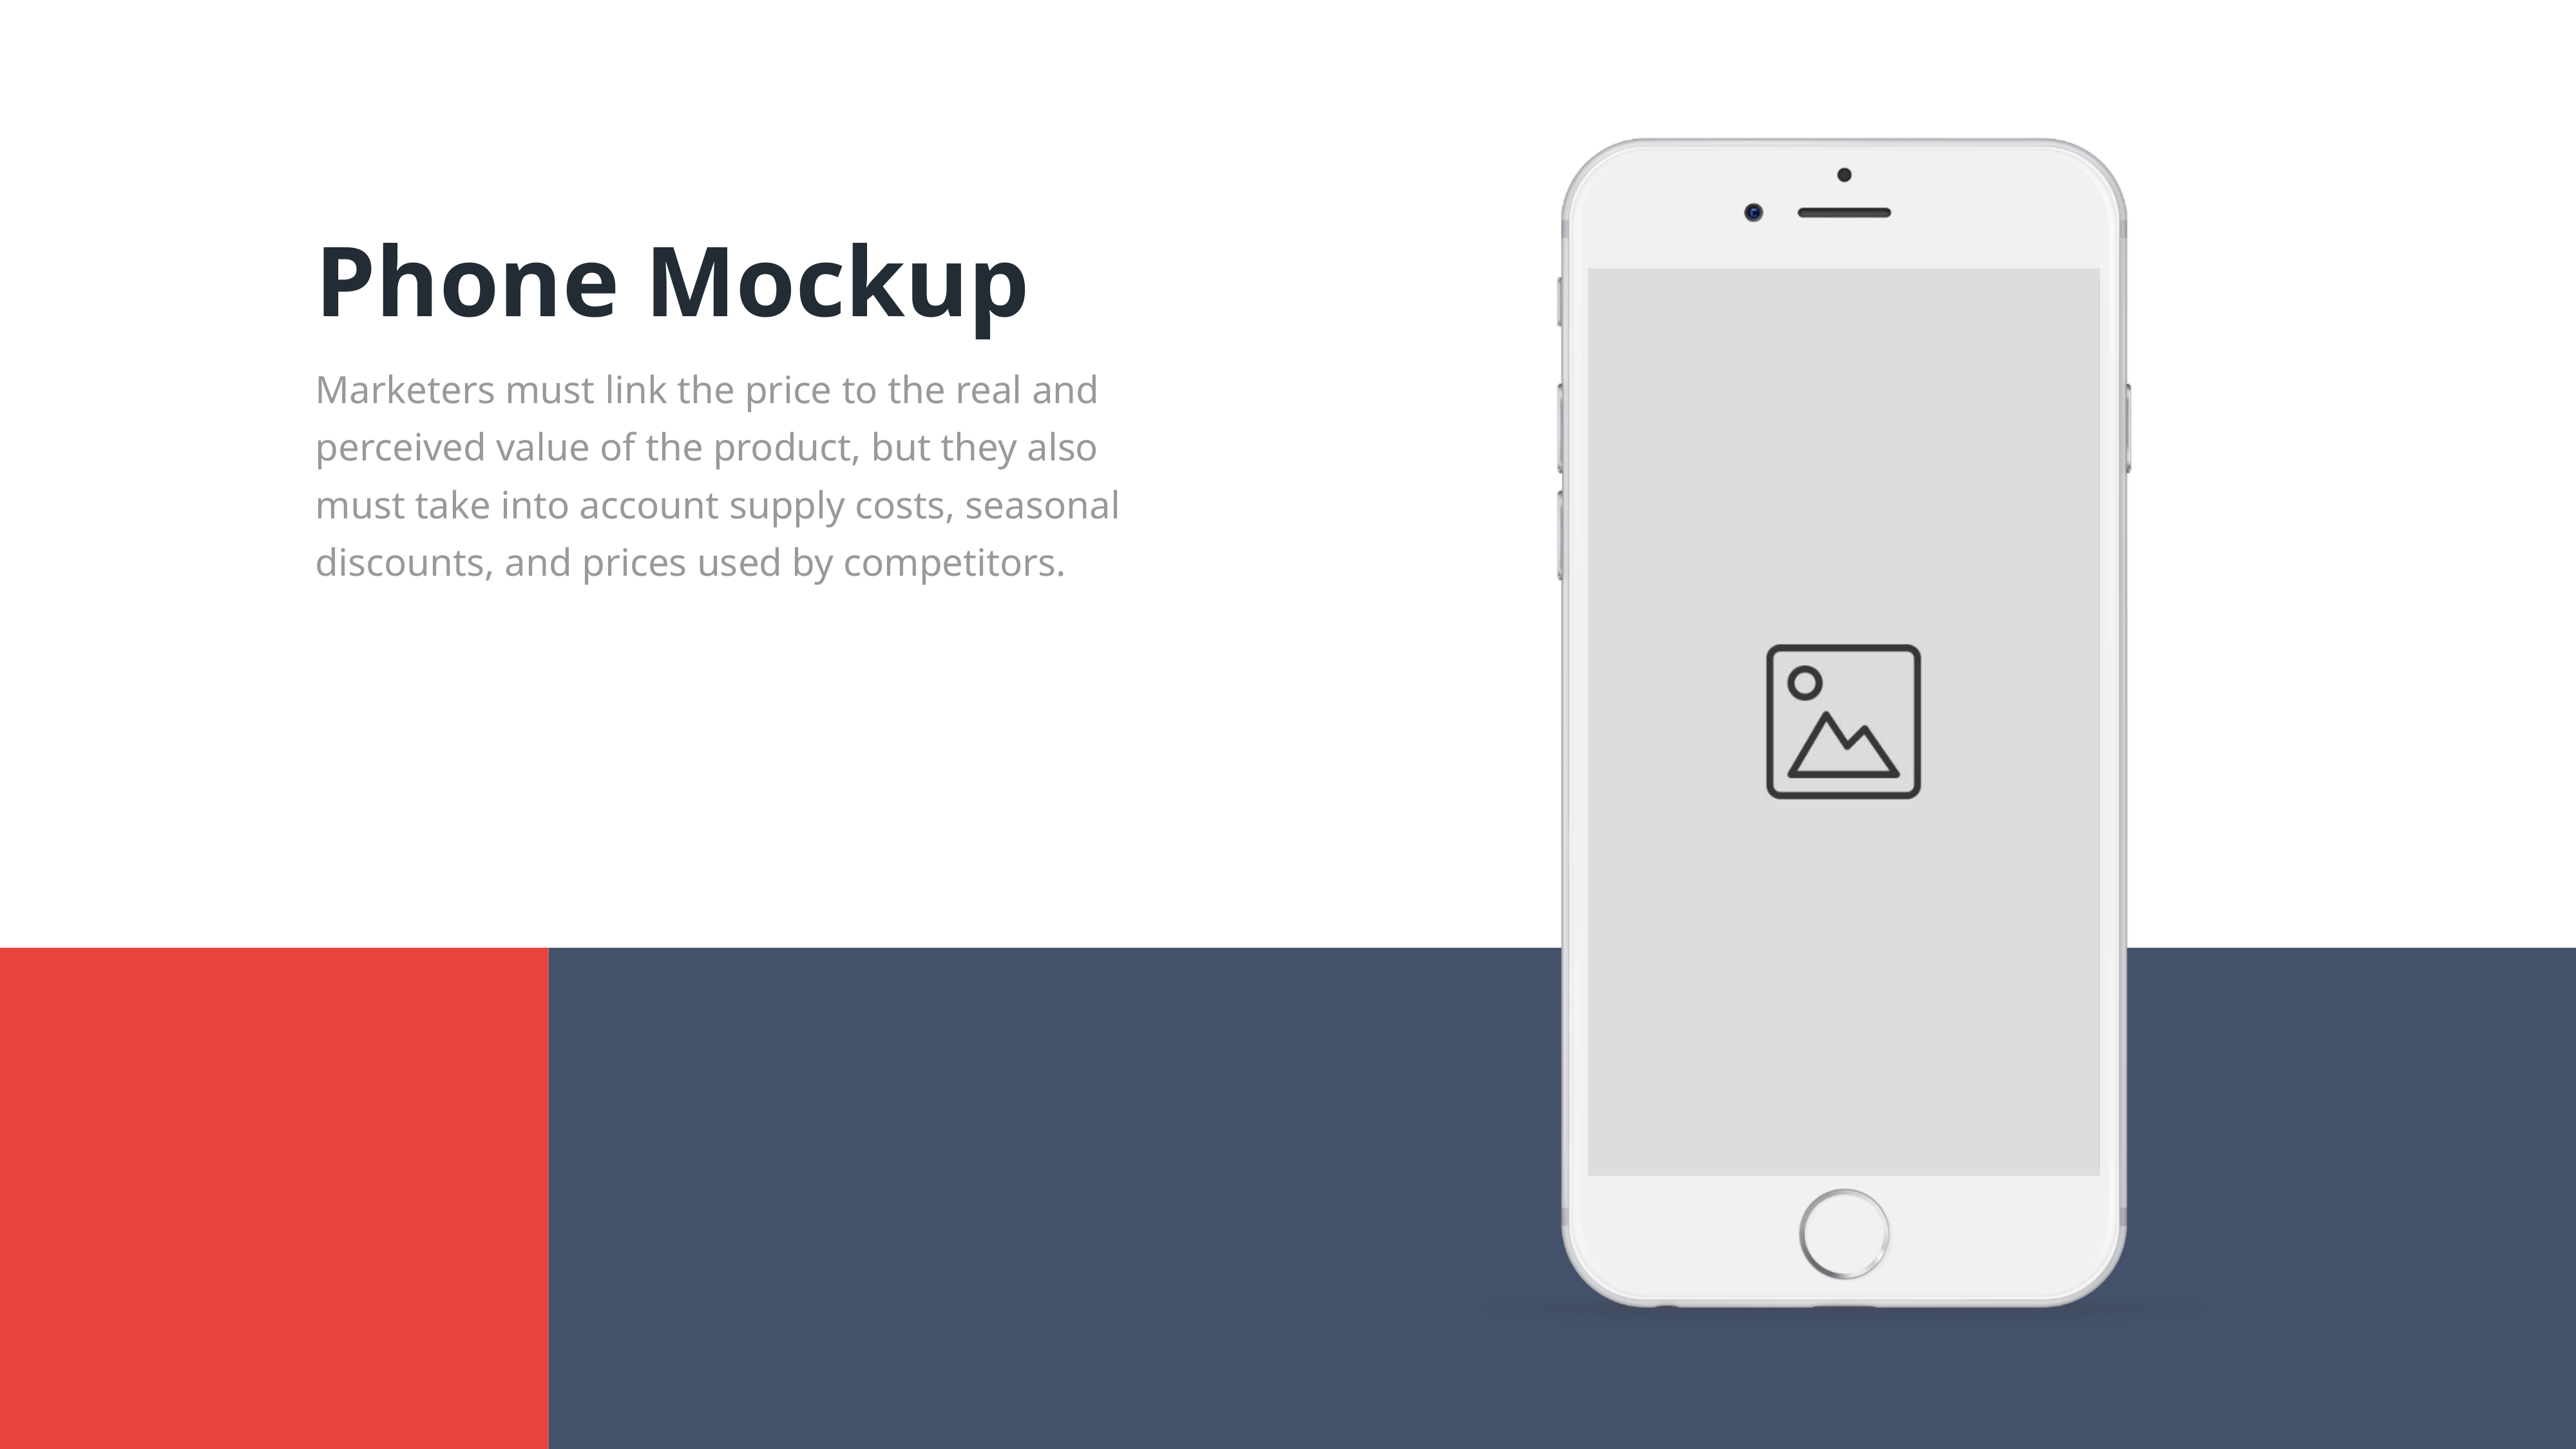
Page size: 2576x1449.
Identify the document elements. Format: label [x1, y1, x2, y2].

text_box [1037, 0, 1539, 1449]
text_box [292, 214, 1219, 593]
picture [1426, 64, 2271, 1385]
